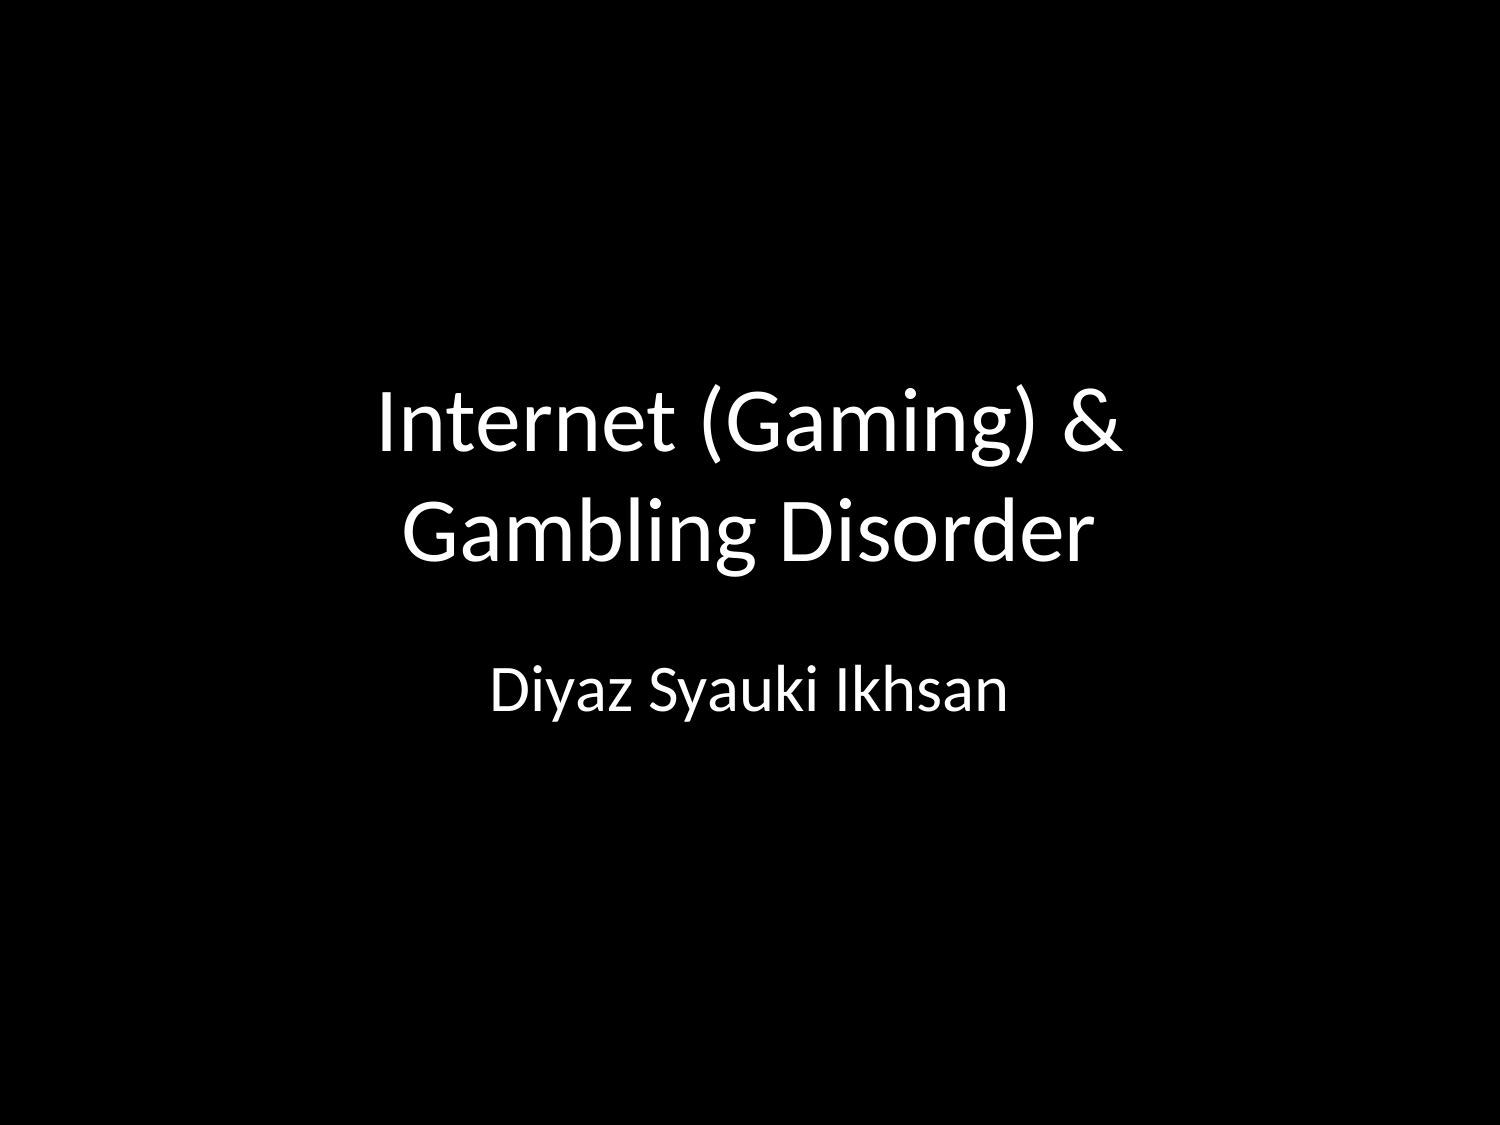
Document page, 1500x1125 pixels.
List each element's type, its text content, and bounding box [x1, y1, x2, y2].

title Internet (Gaming) & Gambling Disorder [112, 349, 1388, 591]
subtitle Diyaz Syauki Ikhsan [225, 637, 1275, 925]
